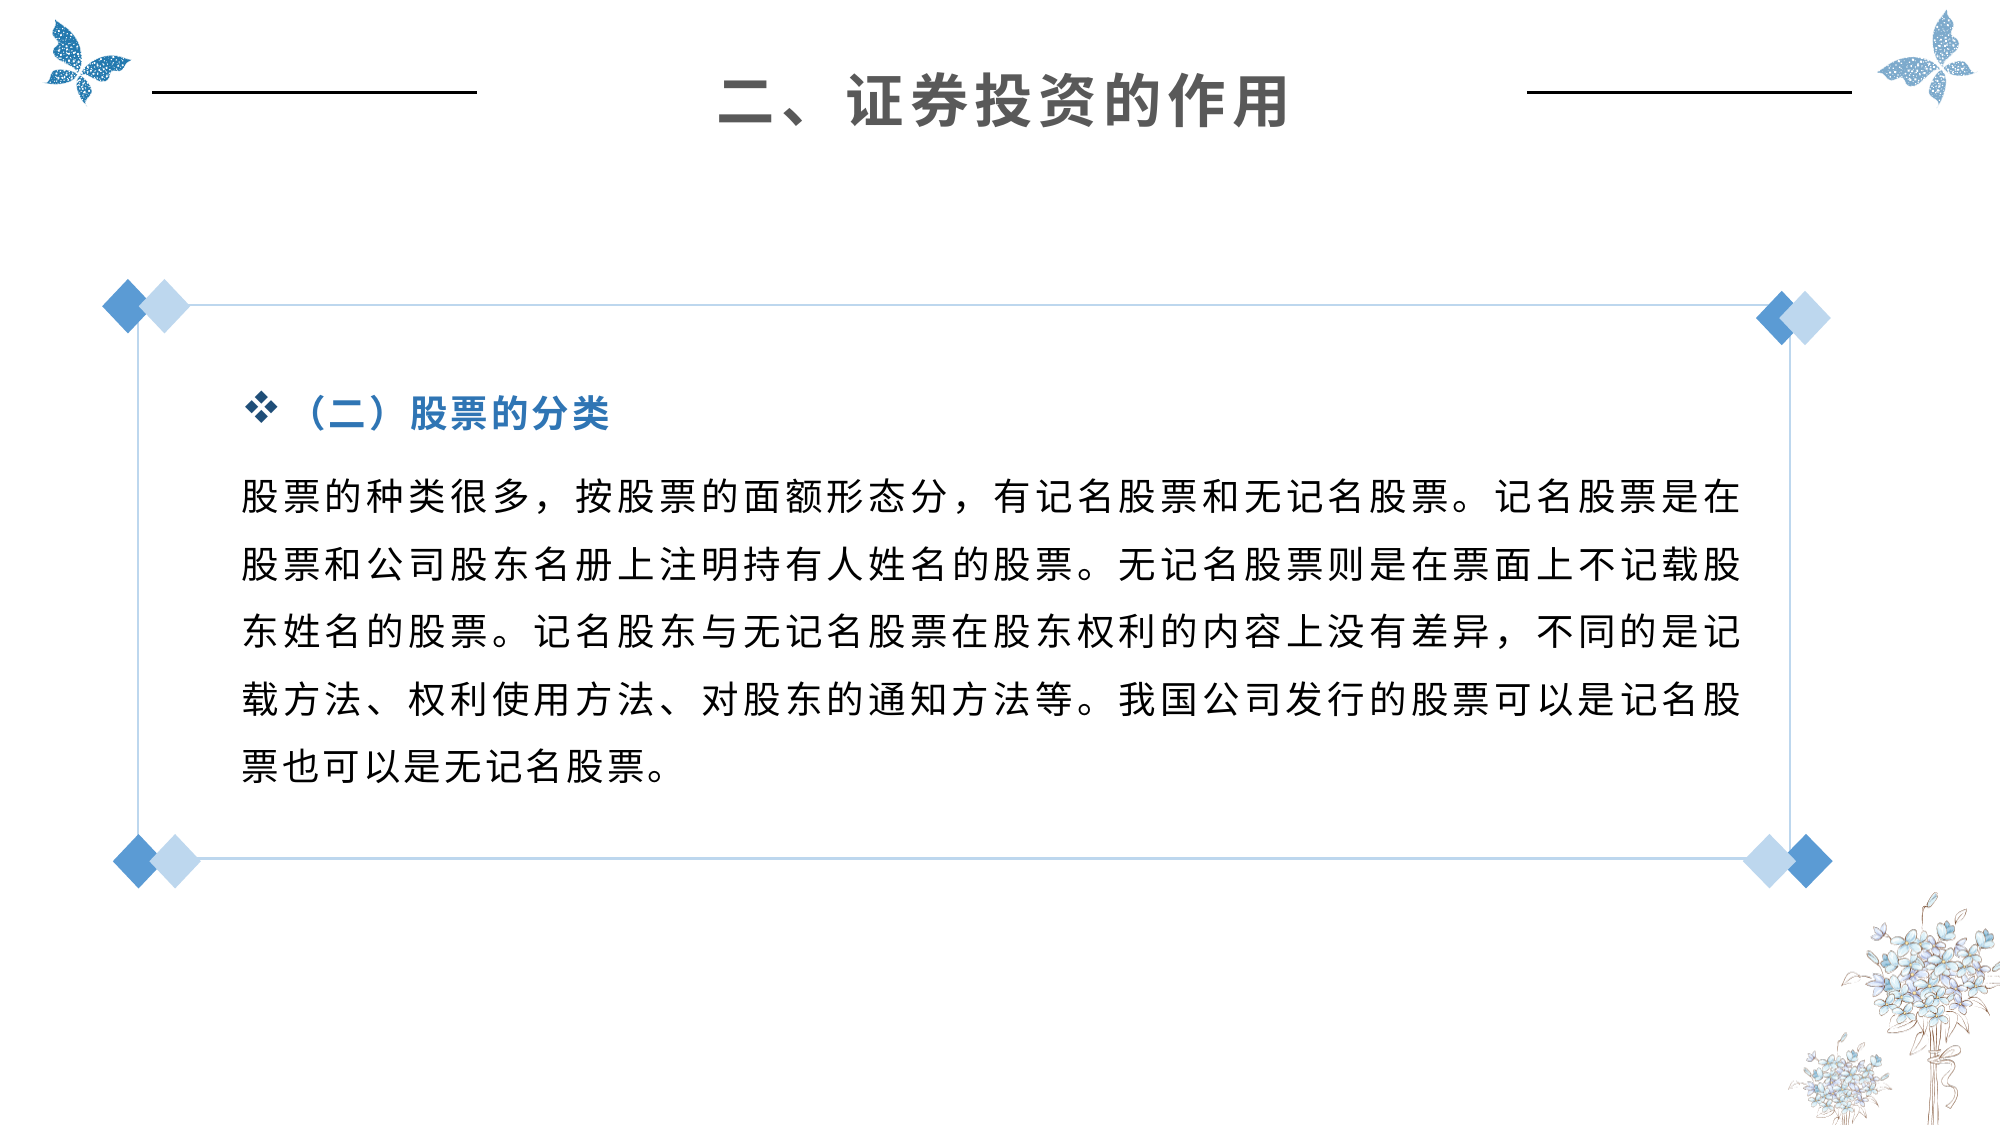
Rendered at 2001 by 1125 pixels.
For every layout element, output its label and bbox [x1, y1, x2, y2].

picture [1788, 892, 2000, 1125]
text_box [151, 55, 1852, 142]
text_box [102, 278, 1833, 889]
